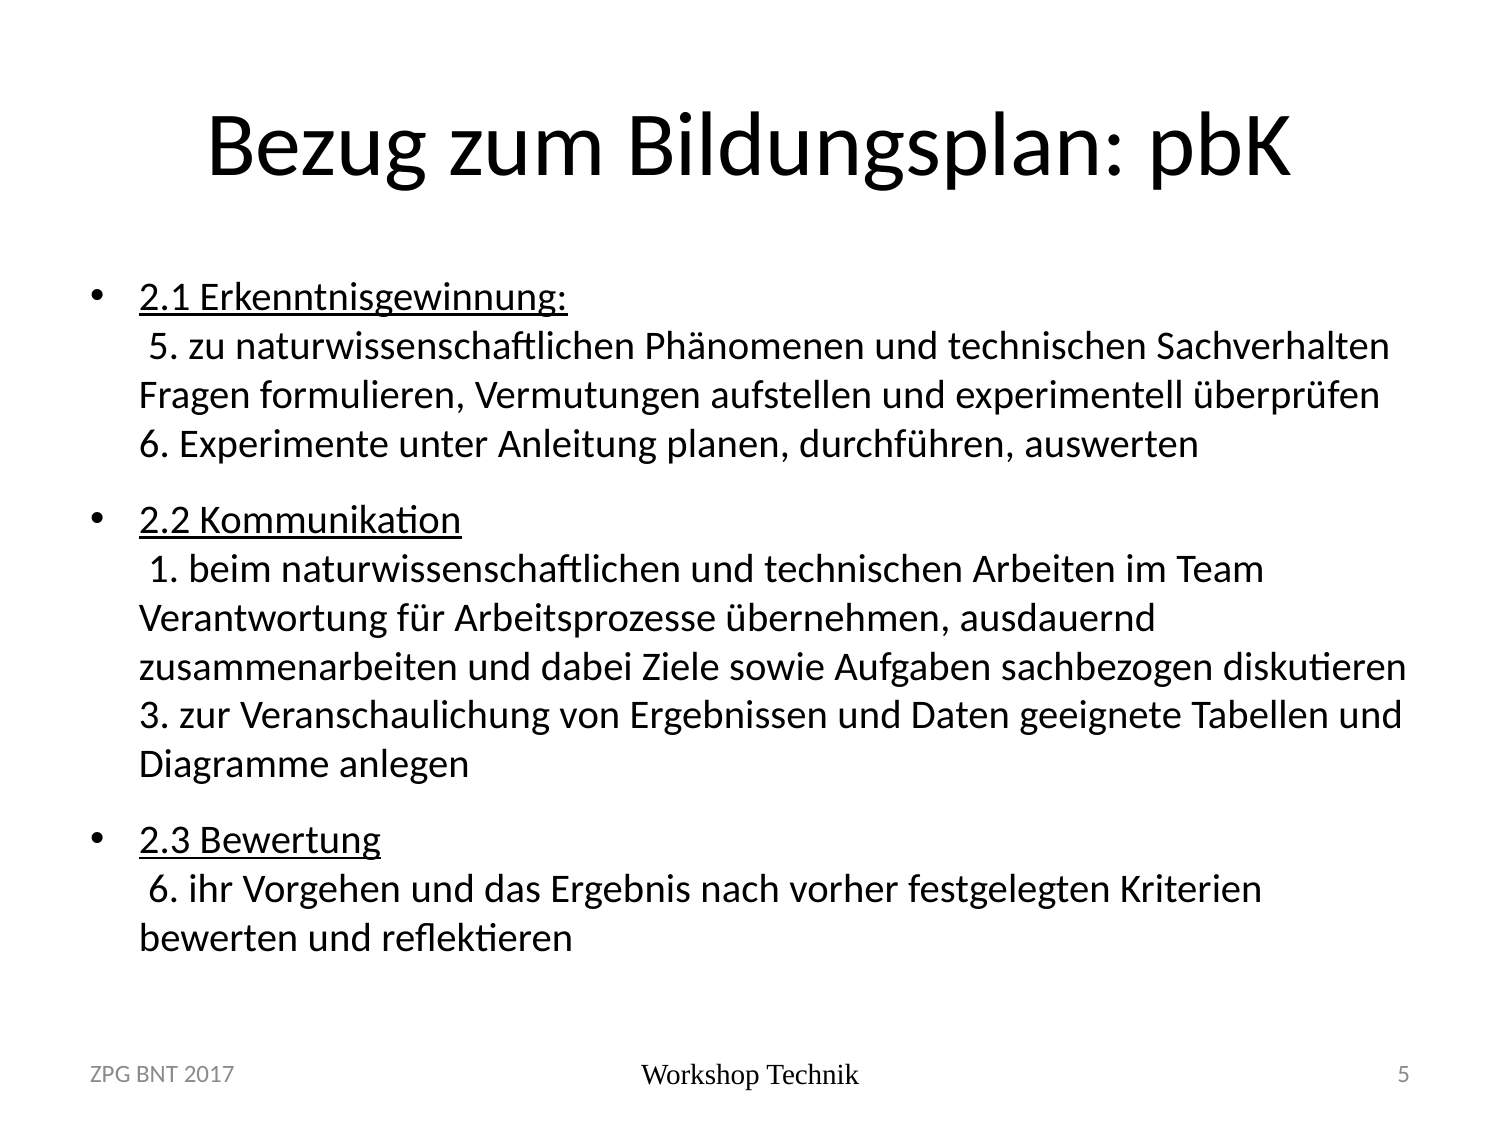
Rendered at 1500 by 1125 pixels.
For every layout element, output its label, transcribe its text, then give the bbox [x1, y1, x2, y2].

slide_number ZPG BNT 2017 [75, 1042, 425, 1103]
slide_number 5 [1074, 1042, 1425, 1103]
list 2.1 Erkenntnisgewinnung: 5. zu naturwissenschaftlichen Phänomenen und technischen Sachverhalten Fragen formulieren, Vermutungen aufstellen und experimentell überprüfen 6. Experimente unter Anleitung planen, durchführen, auswerten 2.2 Kommunikation 1. beim naturwissenschaftlichen und technischen Arbeiten im Team Verantwortung für Arbeitsprozesse übernehmen, ausdauernd zusammenarbeiten und dabei Ziele sowie Aufgaben sachbezogen diskutieren 3. zur Veranschaulichung von Ergebnissen und Daten geeignete Tabellen und Diagramme anlegen 2.3 Bewertung 6. ihr Vorgehen und das Ergebnis nach vorher festgelegten Kriterien bewerten und reflektieren [75, 262, 1425, 1005]
footer Workshop Technik [512, 1042, 988, 1103]
title Bezug zum Bildungsplan: pbK [75, 45, 1425, 233]
